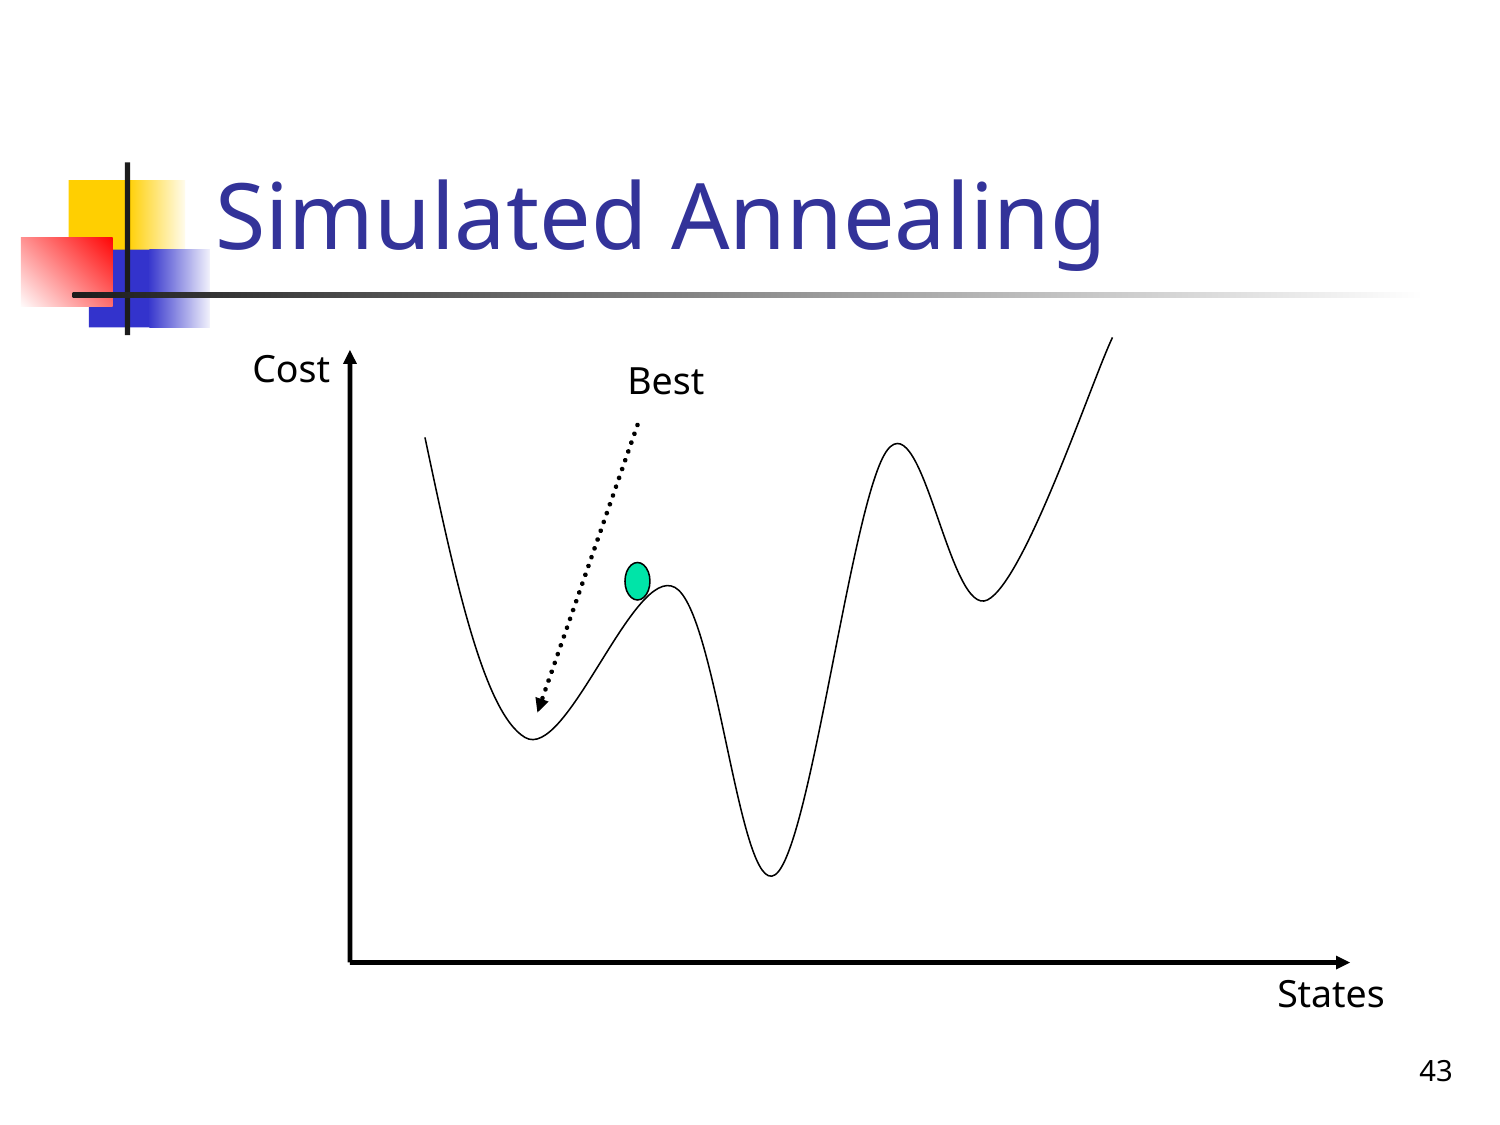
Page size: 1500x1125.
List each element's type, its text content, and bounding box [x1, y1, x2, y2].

text_box [624, 562, 650, 601]
text_box [535, 698, 548, 713]
text_box [424, 337, 1113, 877]
title Simulated Annealing [199, 140, 1479, 276]
text_box [1337, 956, 1349, 962]
slide_number 43 [1154, 1023, 1468, 1100]
text_box Cost [237, 337, 400, 398]
text_box Best [612, 349, 738, 410]
text_box States [1262, 962, 1438, 1023]
